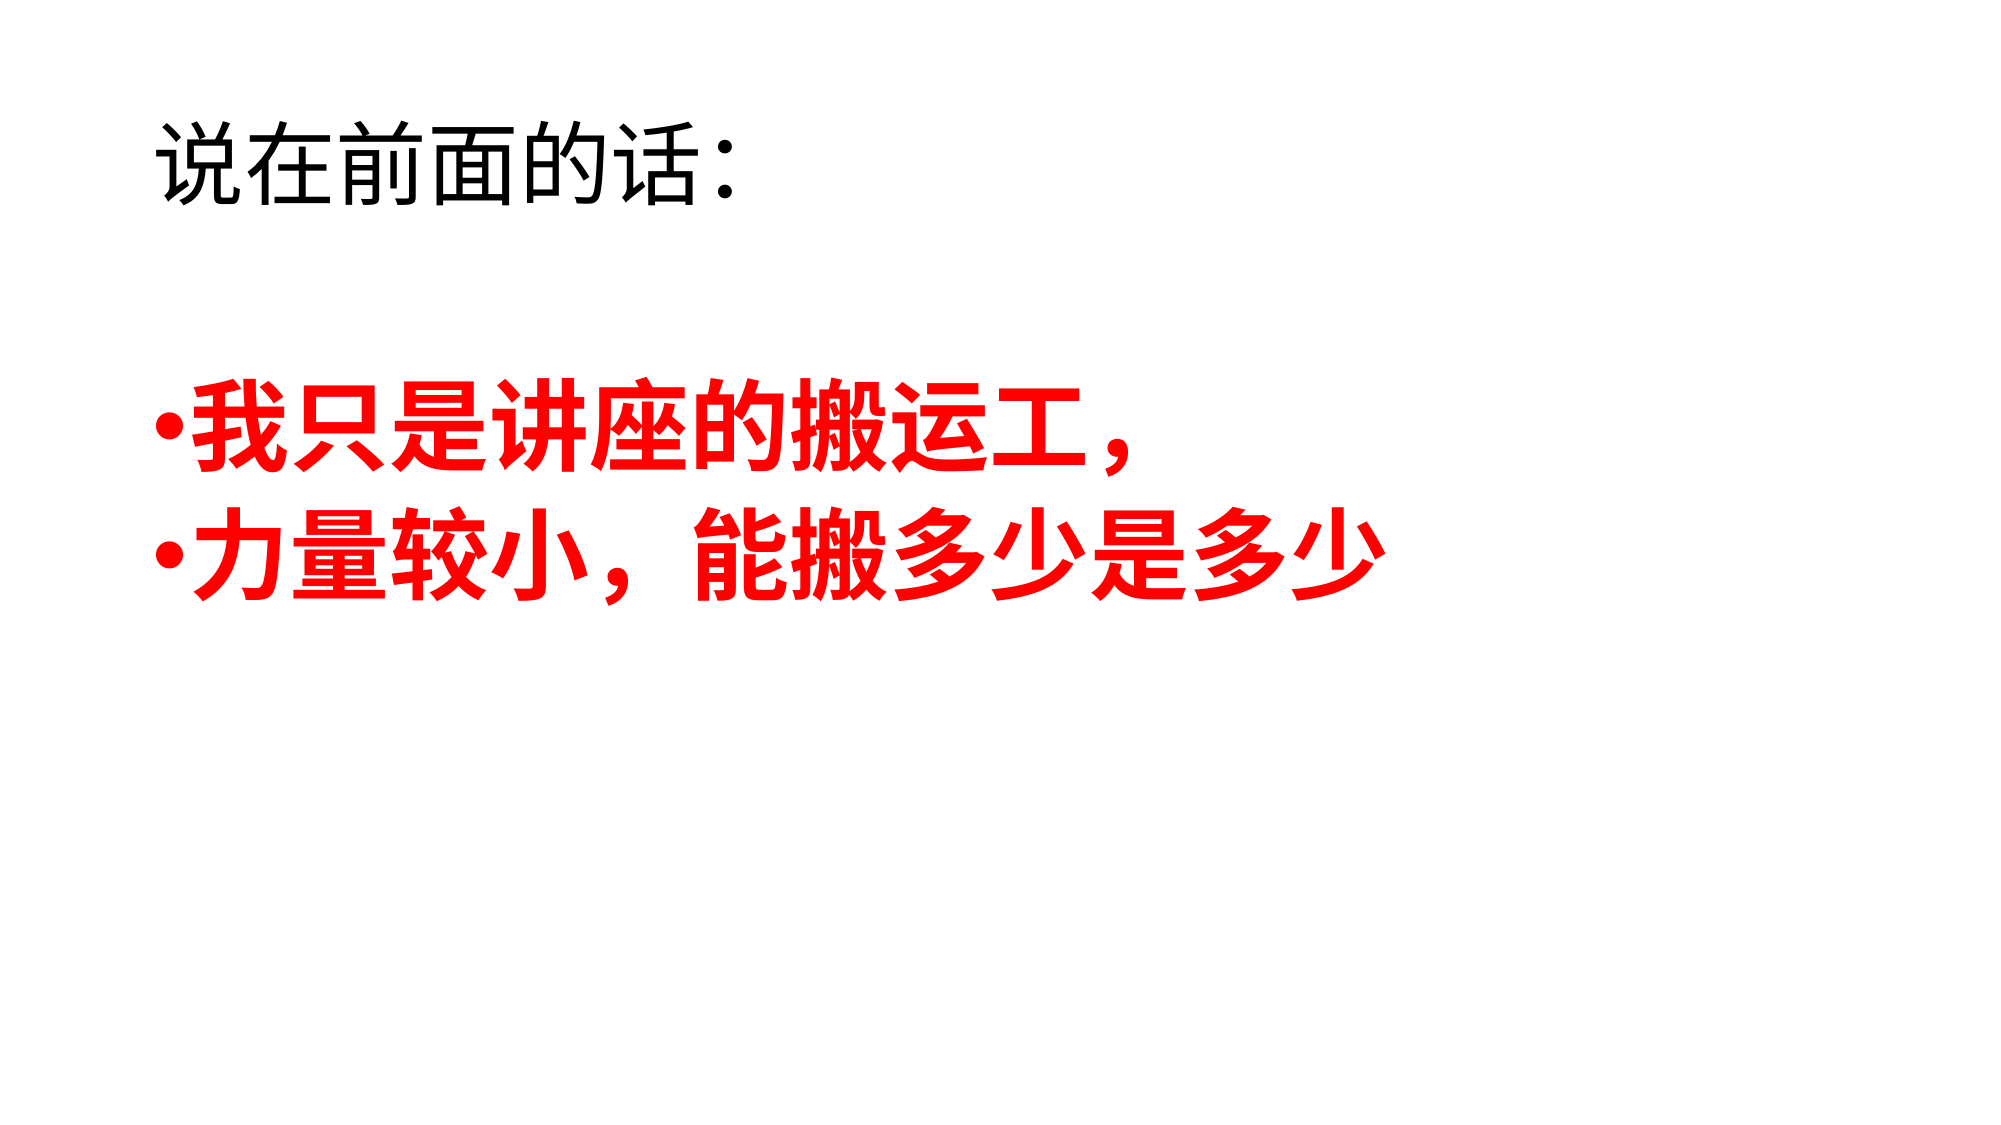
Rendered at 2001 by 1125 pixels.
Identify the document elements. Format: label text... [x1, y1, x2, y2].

list 我只是讲座的搬运工， 力量较小，能搬多少是多少 [137, 369, 1863, 633]
title 说在前面的话： [137, 59, 1863, 278]
